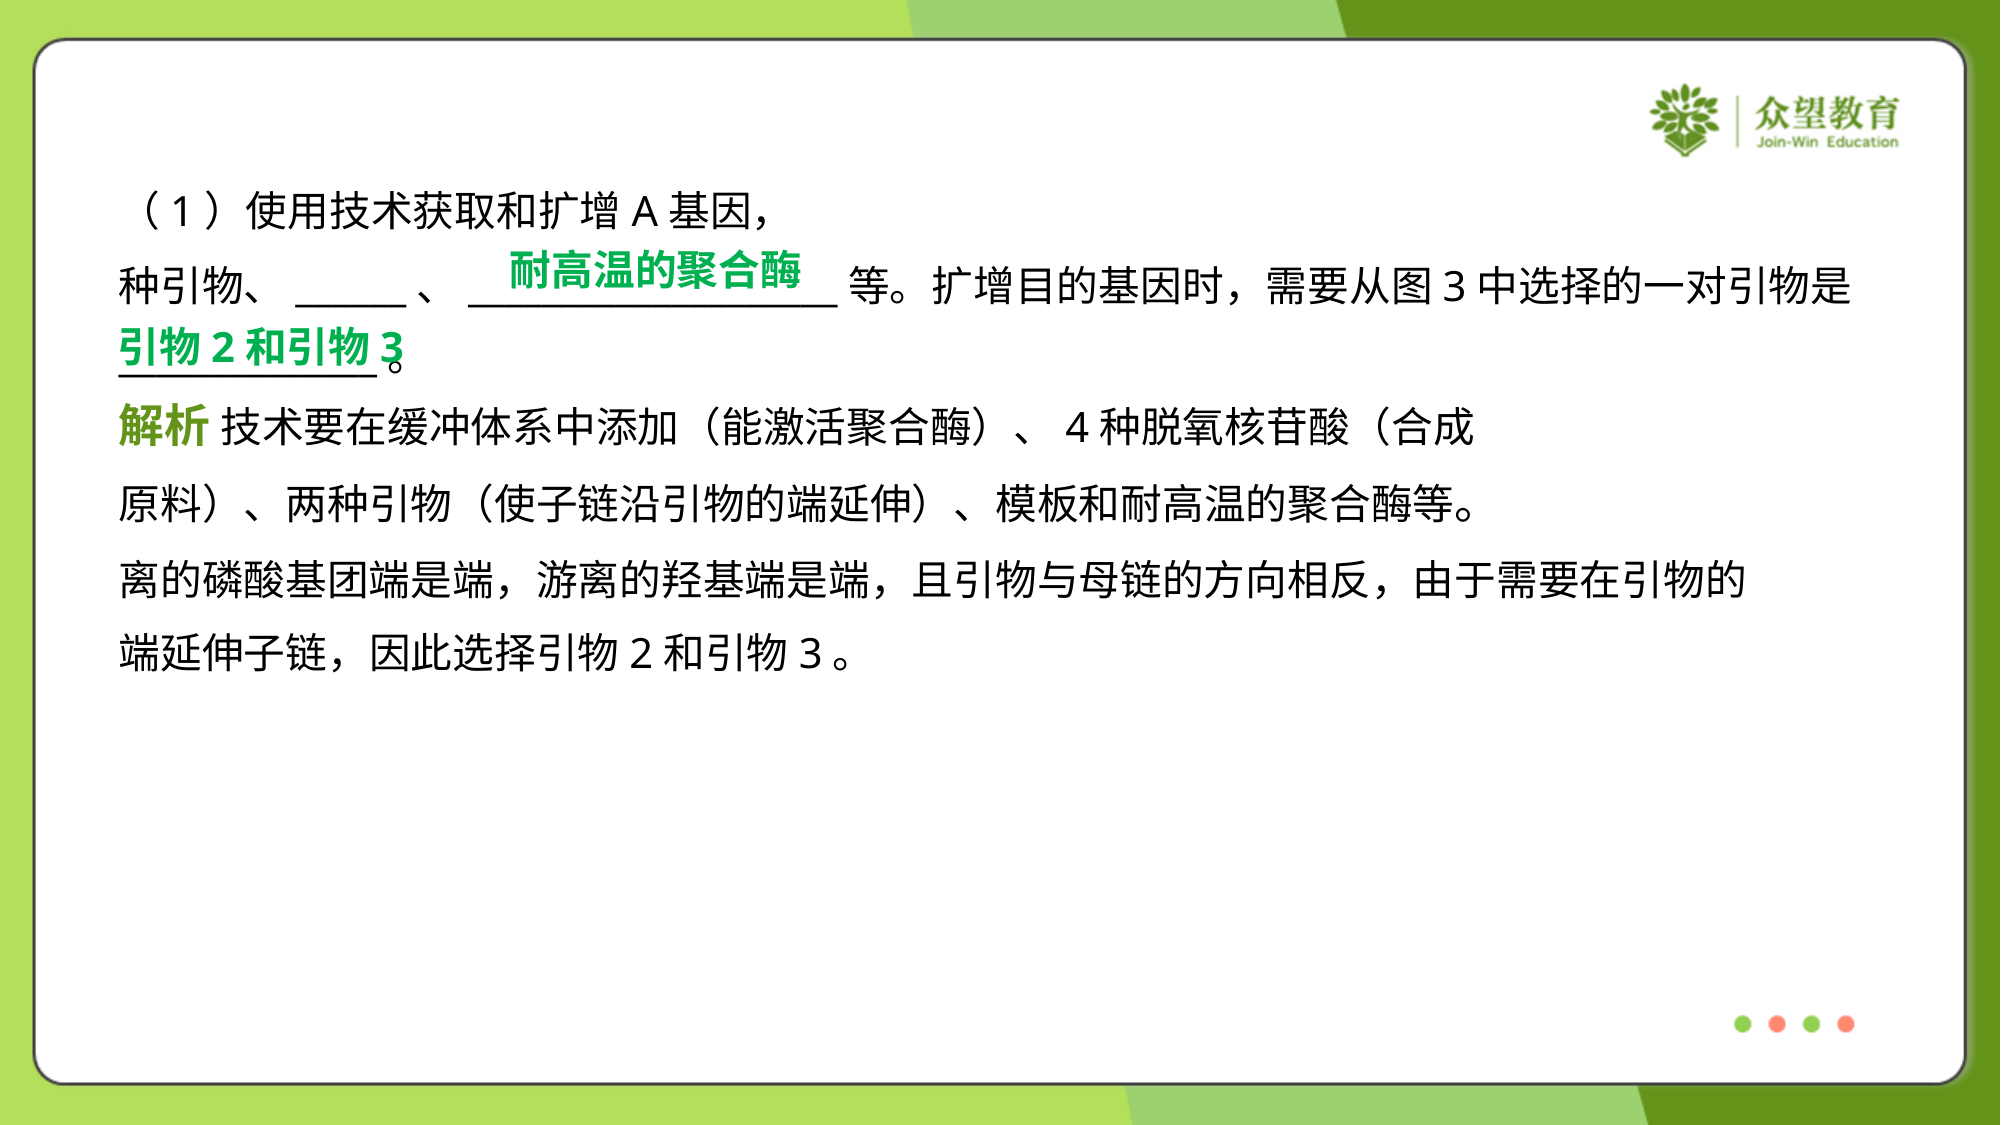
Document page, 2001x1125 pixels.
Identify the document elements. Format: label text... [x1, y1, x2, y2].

picture [0, 0, 2000, 1125]
text_box 引物2和引物3 [115, 299, 406, 364]
